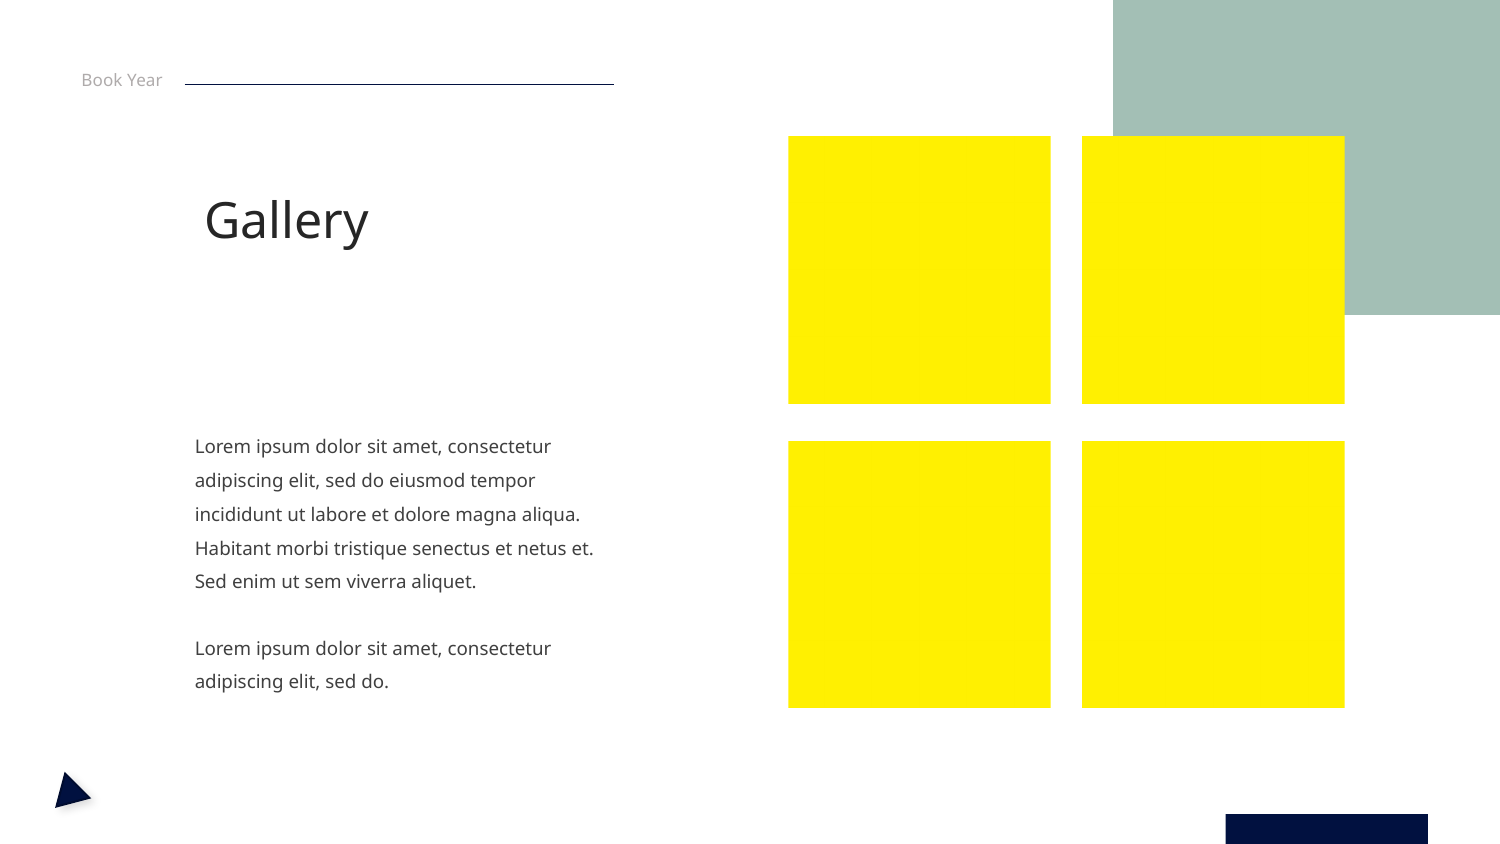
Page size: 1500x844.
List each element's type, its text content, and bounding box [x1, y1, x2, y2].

text_box [55, 771, 92, 808]
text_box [63, 61, 614, 98]
text_box Lorem ipsum dolor sit amet, consectetur adipiscing elit, sed do. [180, 617, 612, 700]
text_box Lorem ipsum dolor sit amet, consectetur adipiscing elit, sed do eiusmod tempor incididunt ut labore et dolore magna aliqua. Habitant morbi tristique senectus et netus et. Sed enim ut sem viverra aliquet. [180, 416, 612, 600]
text_box Gallery [189, 180, 385, 256]
picture [1082, 136, 1345, 404]
picture [788, 440, 1051, 708]
text_box [1225, 813, 1429, 844]
picture [1082, 440, 1345, 708]
picture [788, 136, 1051, 404]
